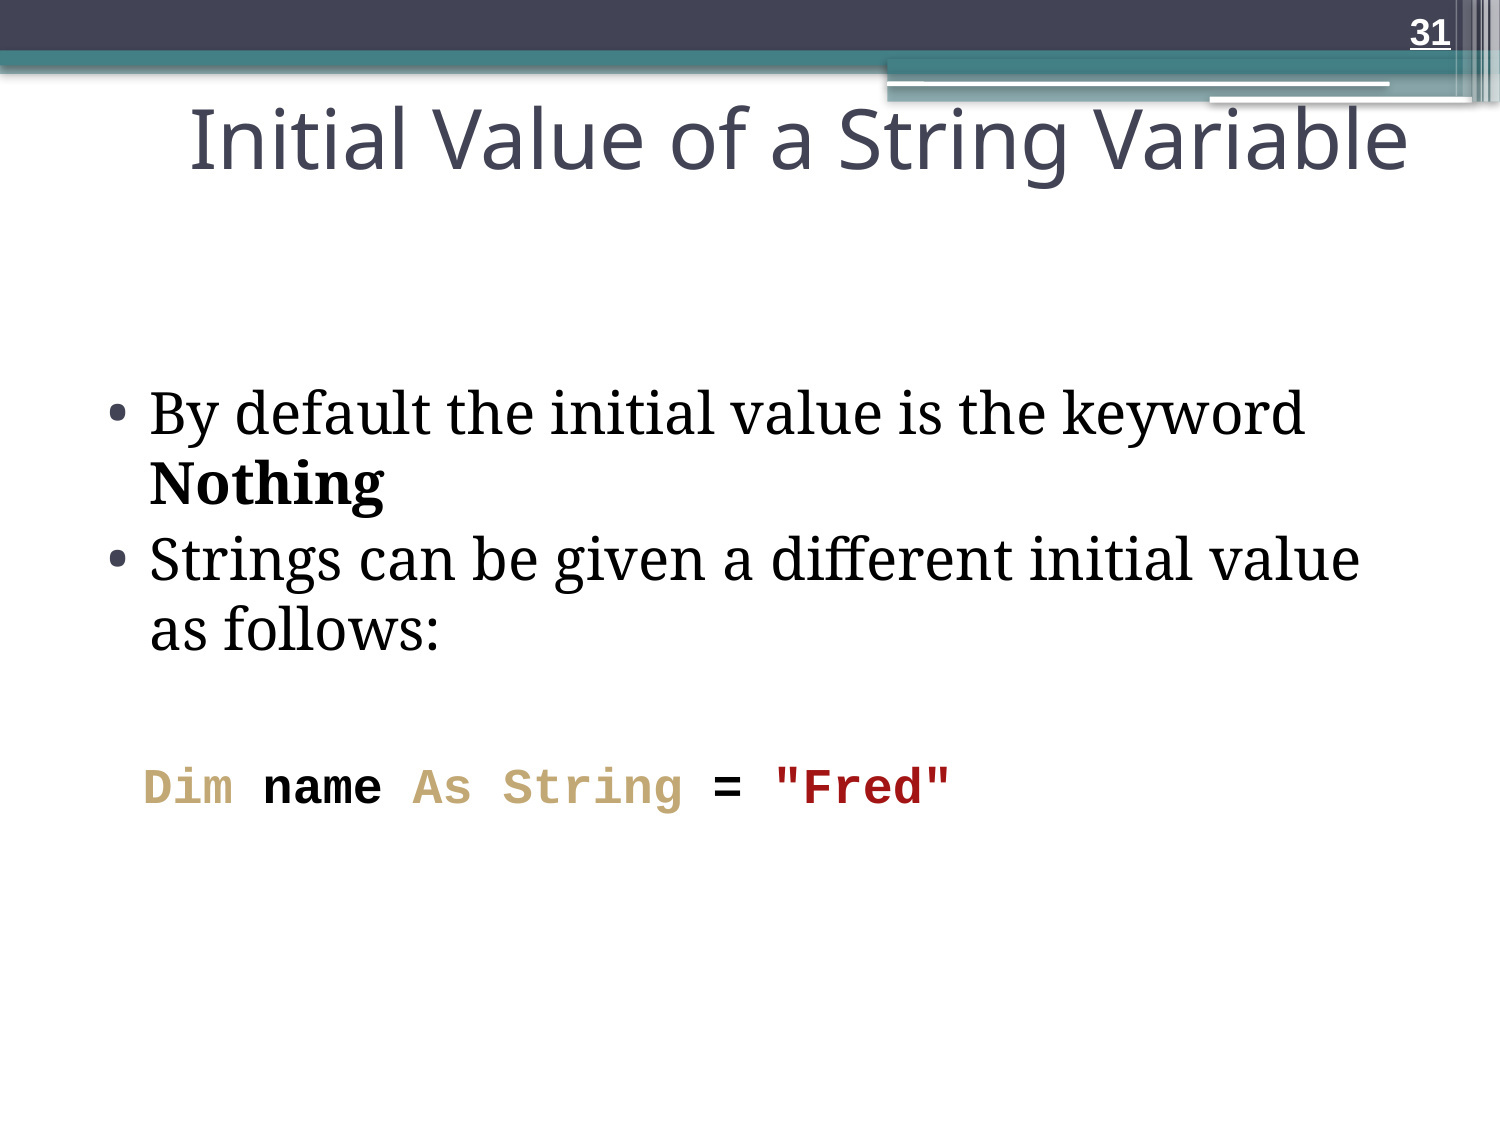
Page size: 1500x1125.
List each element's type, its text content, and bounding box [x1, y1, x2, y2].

list By default the initial value is the keyword Nothing Strings can be given a different initial value as follows: Dim name As String = "Fred" [75, 368, 1425, 1079]
slide_number 31 [1341, 0, 1466, 61]
title Initial Value of a String Variable [174, 42, 1462, 231]
